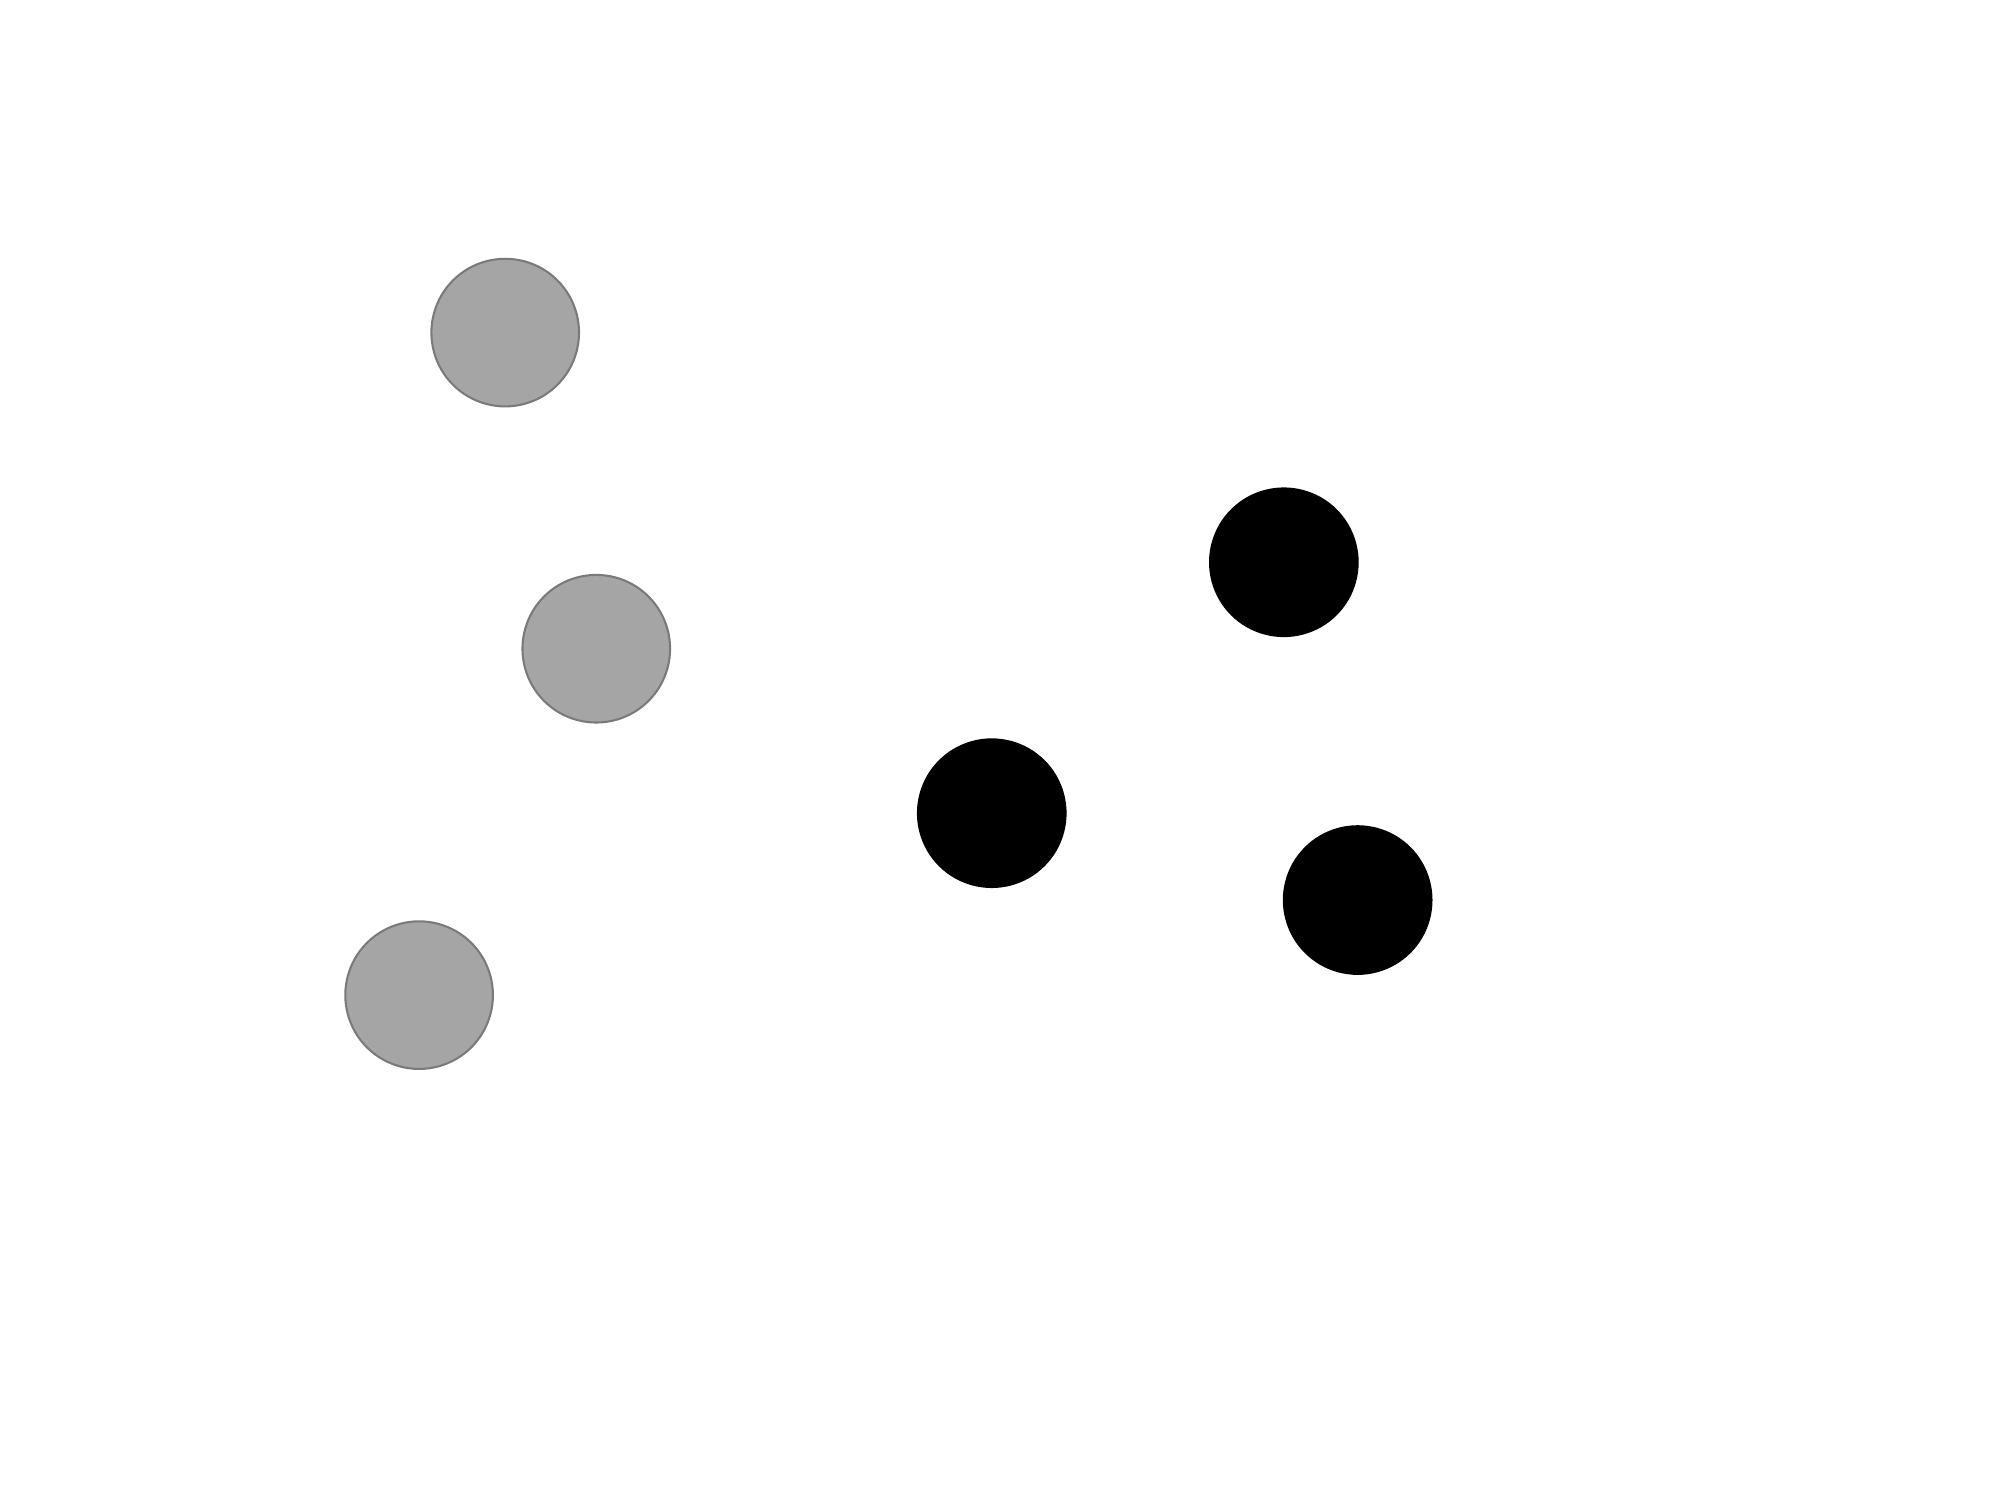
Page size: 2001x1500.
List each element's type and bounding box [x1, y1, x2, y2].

text_box [916, 738, 1067, 889]
text_box [344, 920, 494, 1070]
text_box [521, 573, 672, 724]
text_box [430, 257, 581, 408]
text_box [1282, 825, 1433, 975]
text_box [1209, 487, 1359, 638]
